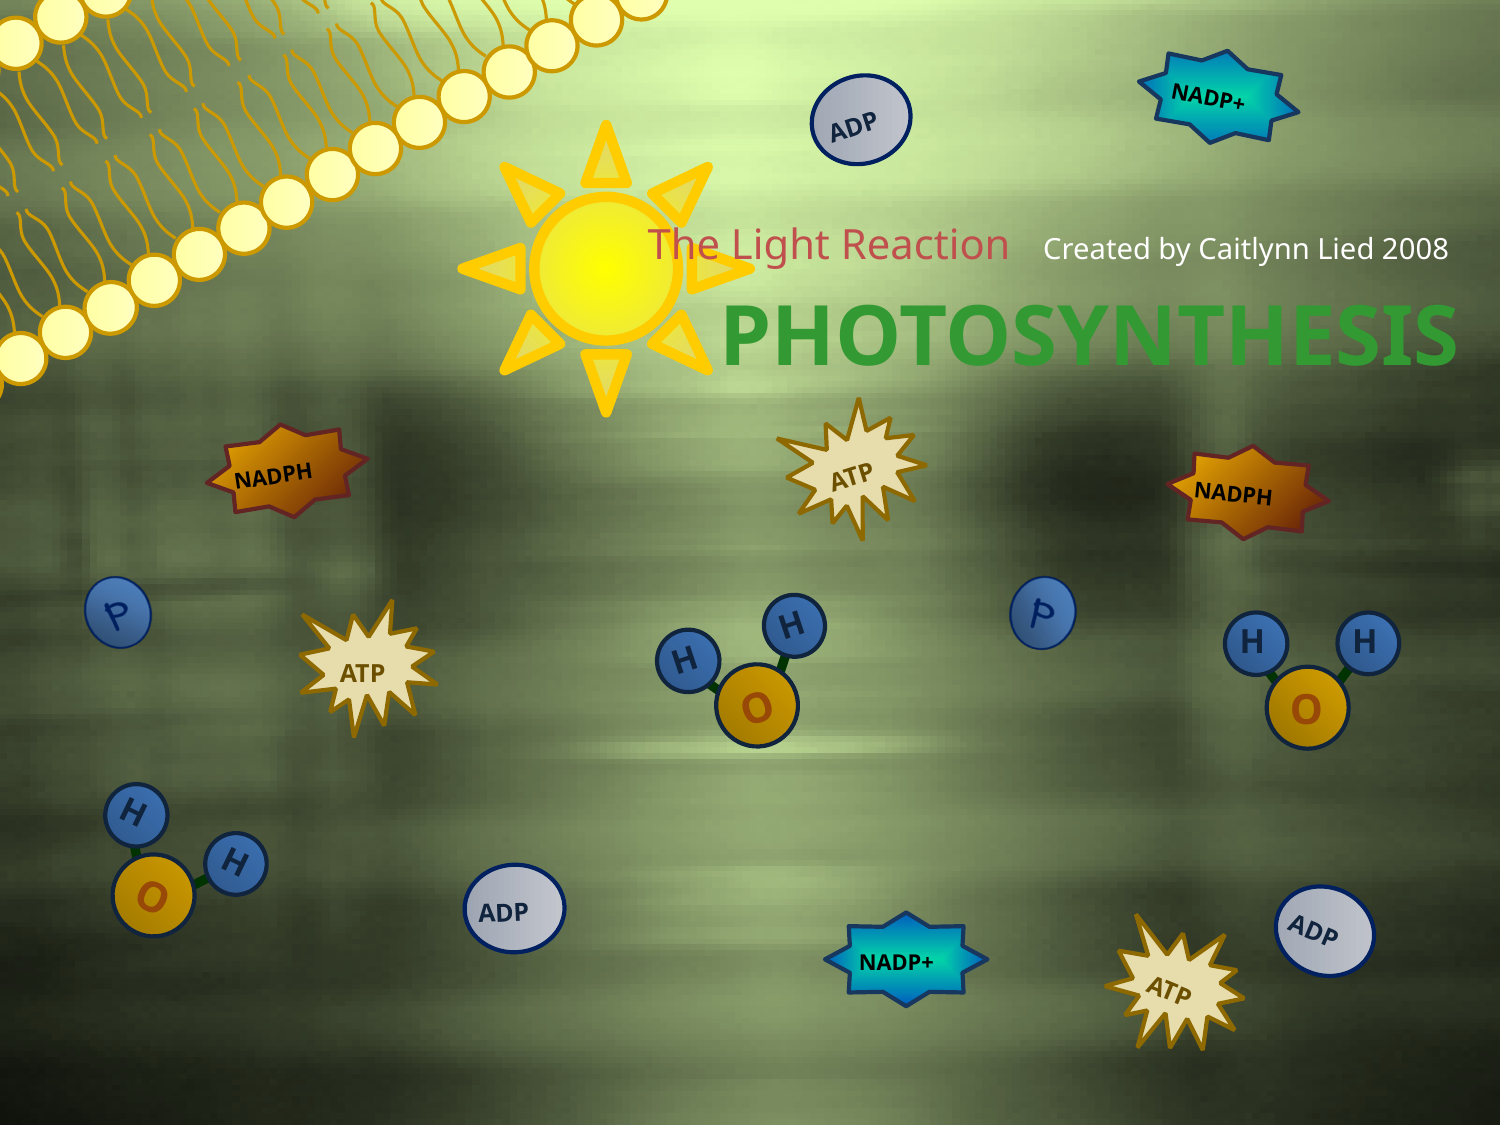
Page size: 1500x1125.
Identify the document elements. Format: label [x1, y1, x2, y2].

text_box [299, 599, 451, 738]
text_box [824, 912, 988, 1007]
text_box [1166, 445, 1330, 540]
text_box [666, 611, 843, 749]
text_box [83, 806, 259, 943]
text_box [1274, 887, 1376, 976]
text_box [0, 0, 705, 238]
text_box [810, 75, 912, 164]
text_box [1224, 612, 1401, 749]
text_box [787, 399, 938, 538]
text_box [205, 423, 369, 518]
text_box [1107, 922, 1258, 1061]
picture [0, 0, 1500, 1125]
text_box [1137, 49, 1301, 144]
text_box [464, 864, 565, 953]
